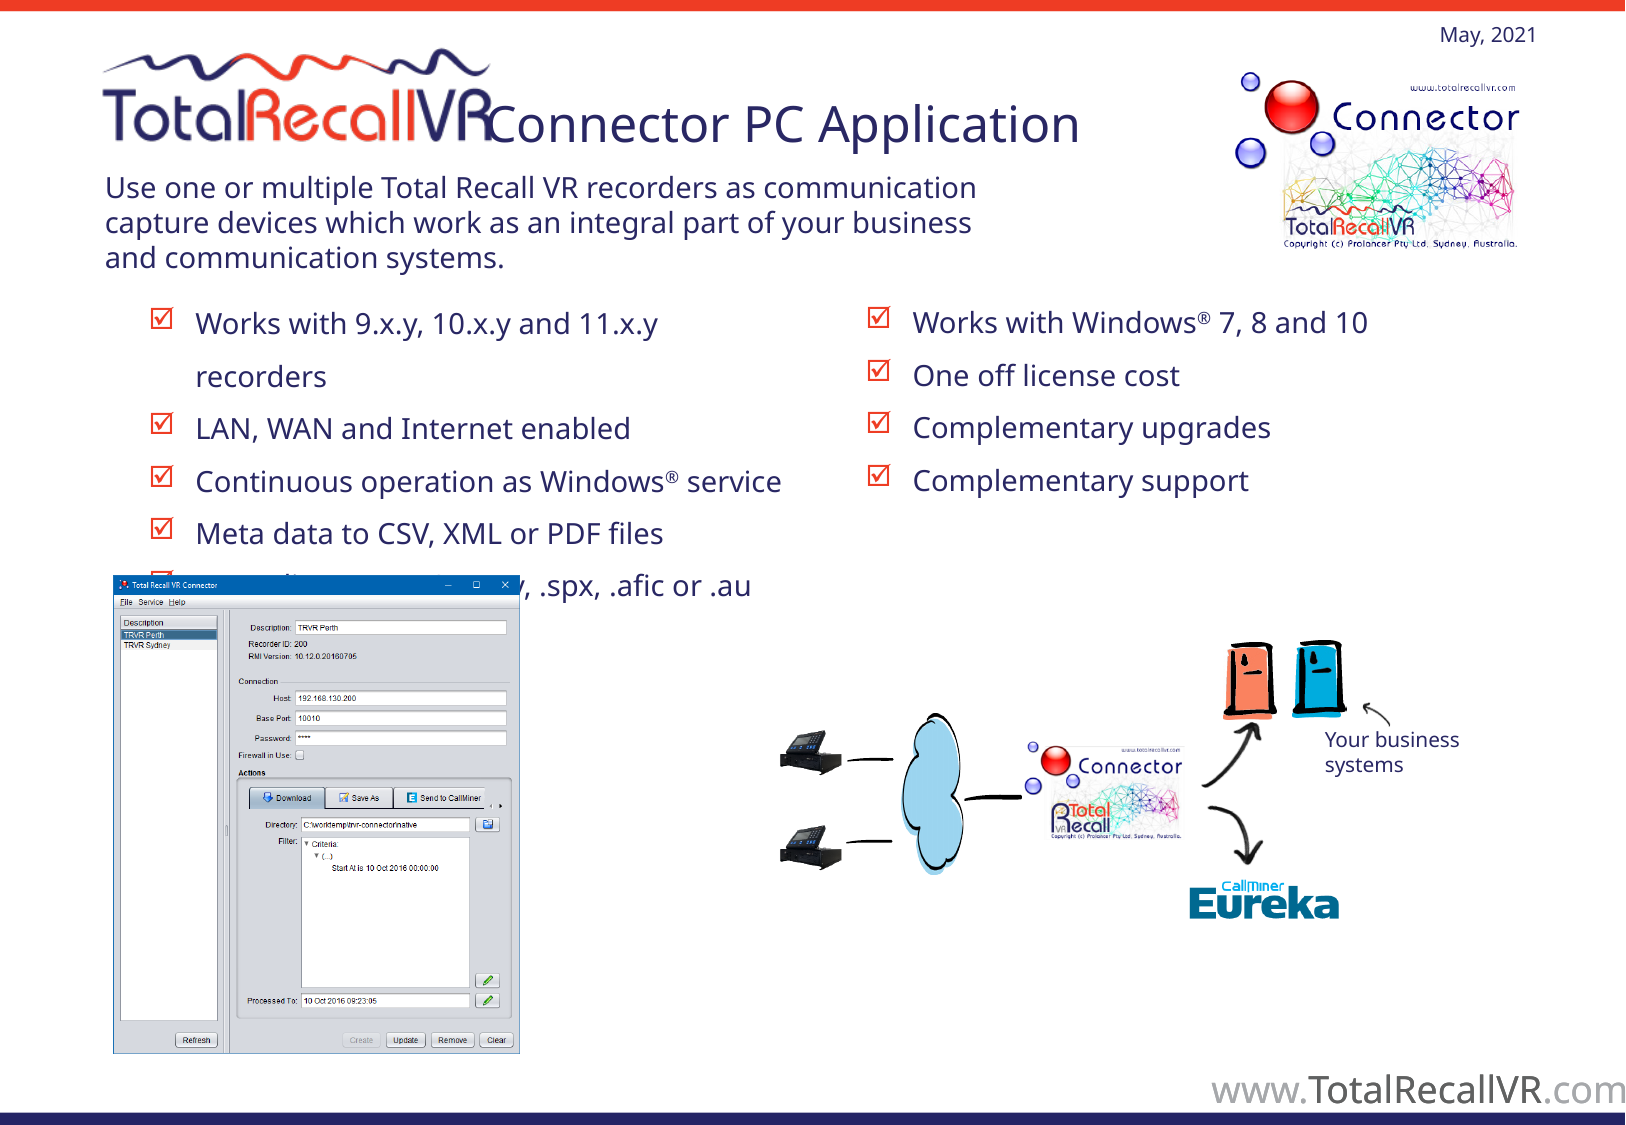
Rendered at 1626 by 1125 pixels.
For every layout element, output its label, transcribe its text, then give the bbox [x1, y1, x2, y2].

picture [1021, 737, 1269, 872]
picture [71, 34, 525, 162]
picture [1183, 874, 1344, 925]
text_box [847, 757, 894, 762]
text_box Use one or multiple Total Recall VR recorders as communication capture devices which work as an integral part of your business and communication systems. [90, 162, 1038, 282]
text_box Works with Windows® 7, 8 and 10 One off license cost Complementary upgrades Complementary support [850, 279, 1525, 505]
text_box [964, 794, 1021, 801]
picture [901, 712, 964, 875]
text_box Connector PC Application [525, 85, 1097, 160]
picture [113, 575, 520, 1054]
text_box May, 2021 [1424, 14, 1618, 54]
text_box [846, 839, 893, 844]
text_box Your business systems [1310, 719, 1475, 784]
picture [1195, 642, 1277, 796]
picture [1361, 702, 1392, 725]
picture [776, 729, 844, 777]
picture [1229, 66, 1530, 267]
picture [1292, 640, 1347, 718]
picture [776, 823, 844, 871]
text_box Works with 9.x.y, 10.x.y and 11.x.y recorders LAN, WAN and Internet enabled Continuous operation as Windows® service Meta data to CSV, XML or PDF files Recording to .mp3, .wav, .spx, .afic or .au files [133, 280, 808, 663]
